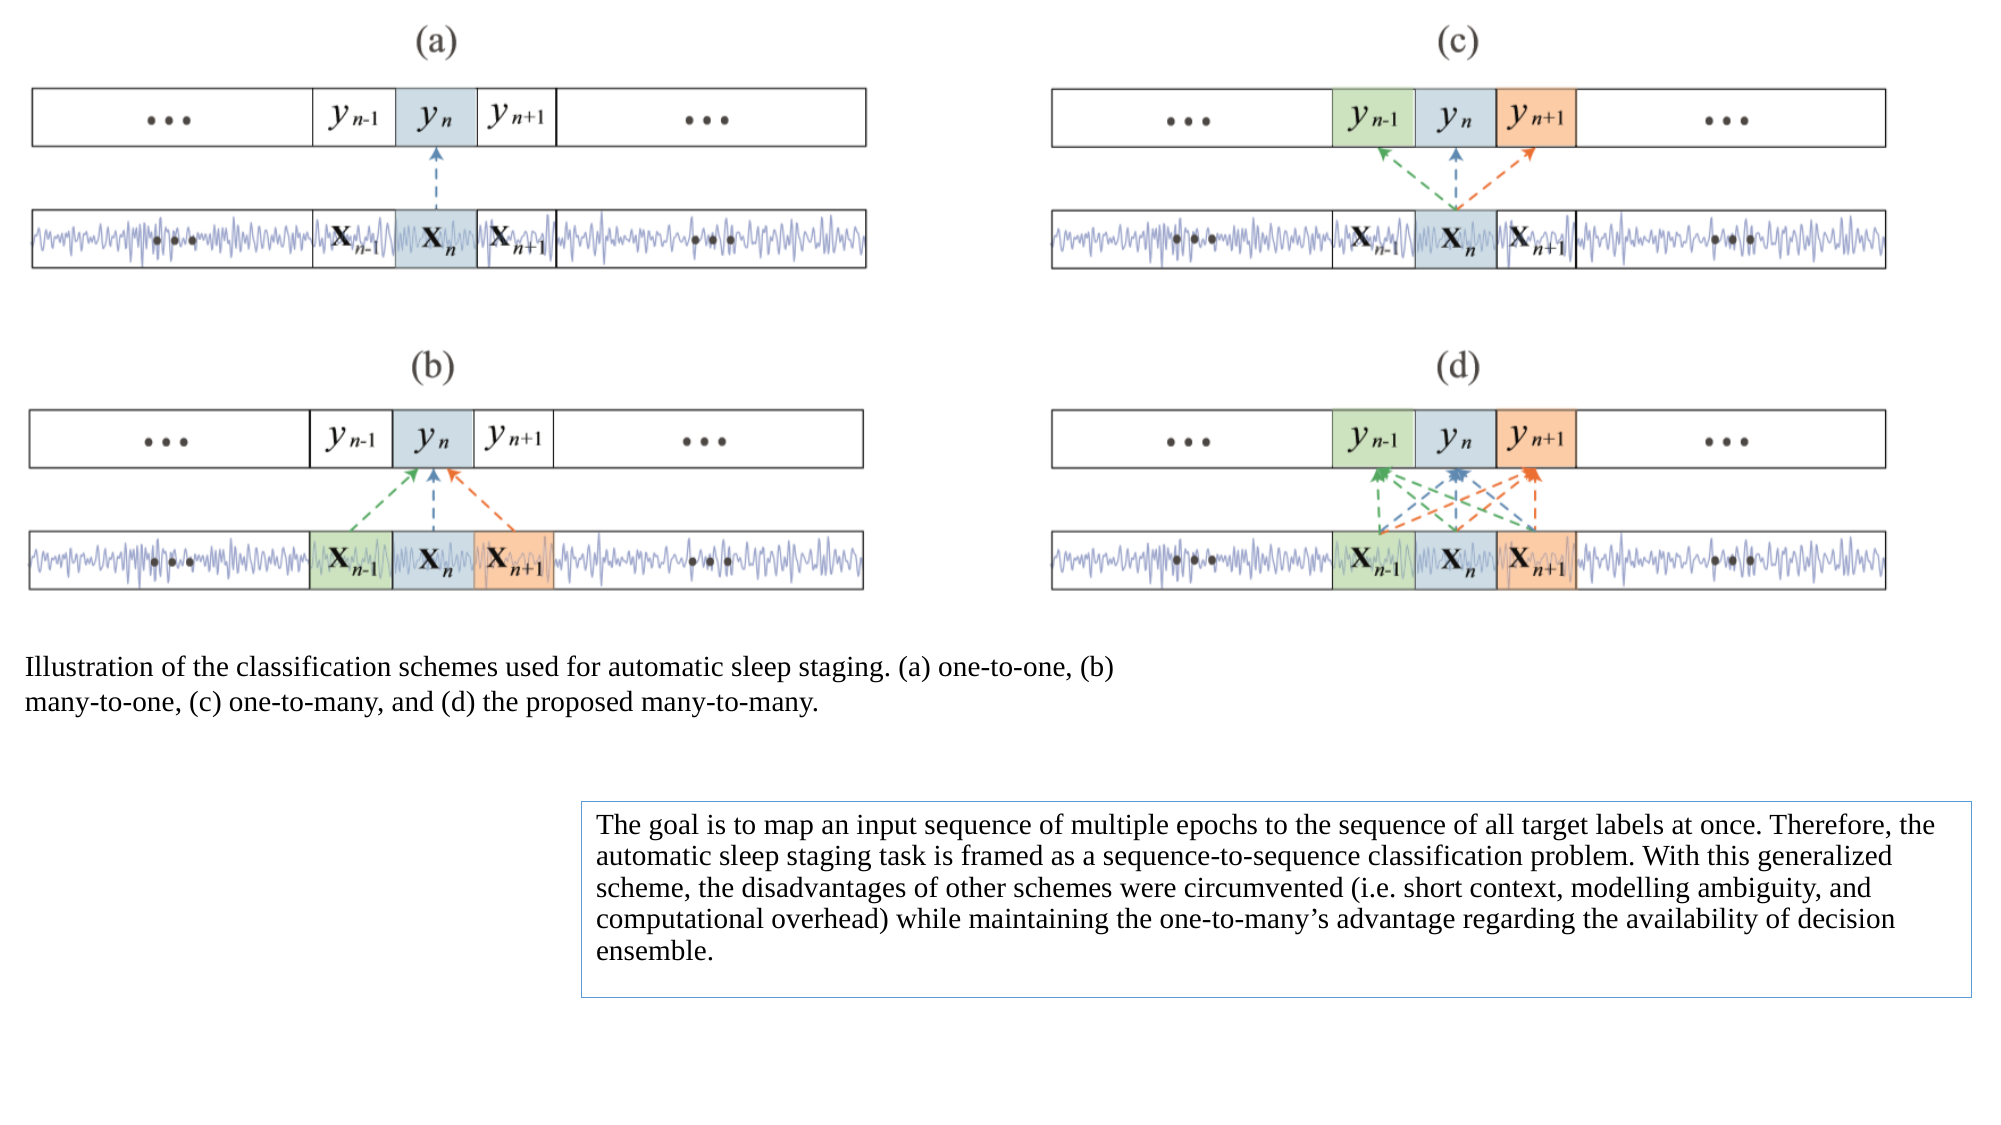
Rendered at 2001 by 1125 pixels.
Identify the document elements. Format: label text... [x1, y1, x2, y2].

text_box Illustration of the classification schemes used for automatic sleep staging. (a) one-to-one, (b) many-to-one, (c) one-to-many, and (d) the proposed many-to-many. [9, 639, 1163, 725]
picture [9, 14, 1910, 596]
list The goal is to map an input sequence of multiple epochs to the sequence of all target labels at once. Therefore, the automatic sleep staging task is framed as a sequence-to-sequence classification problem. With this generalized scheme, the disadvantages of other schemes were circumvented (i.e. short context, modelling ambiguity, and computational overhead) while maintaining the one-to-many’s advantage regarding the availability of decision ensemble. [581, 801, 1972, 998]
